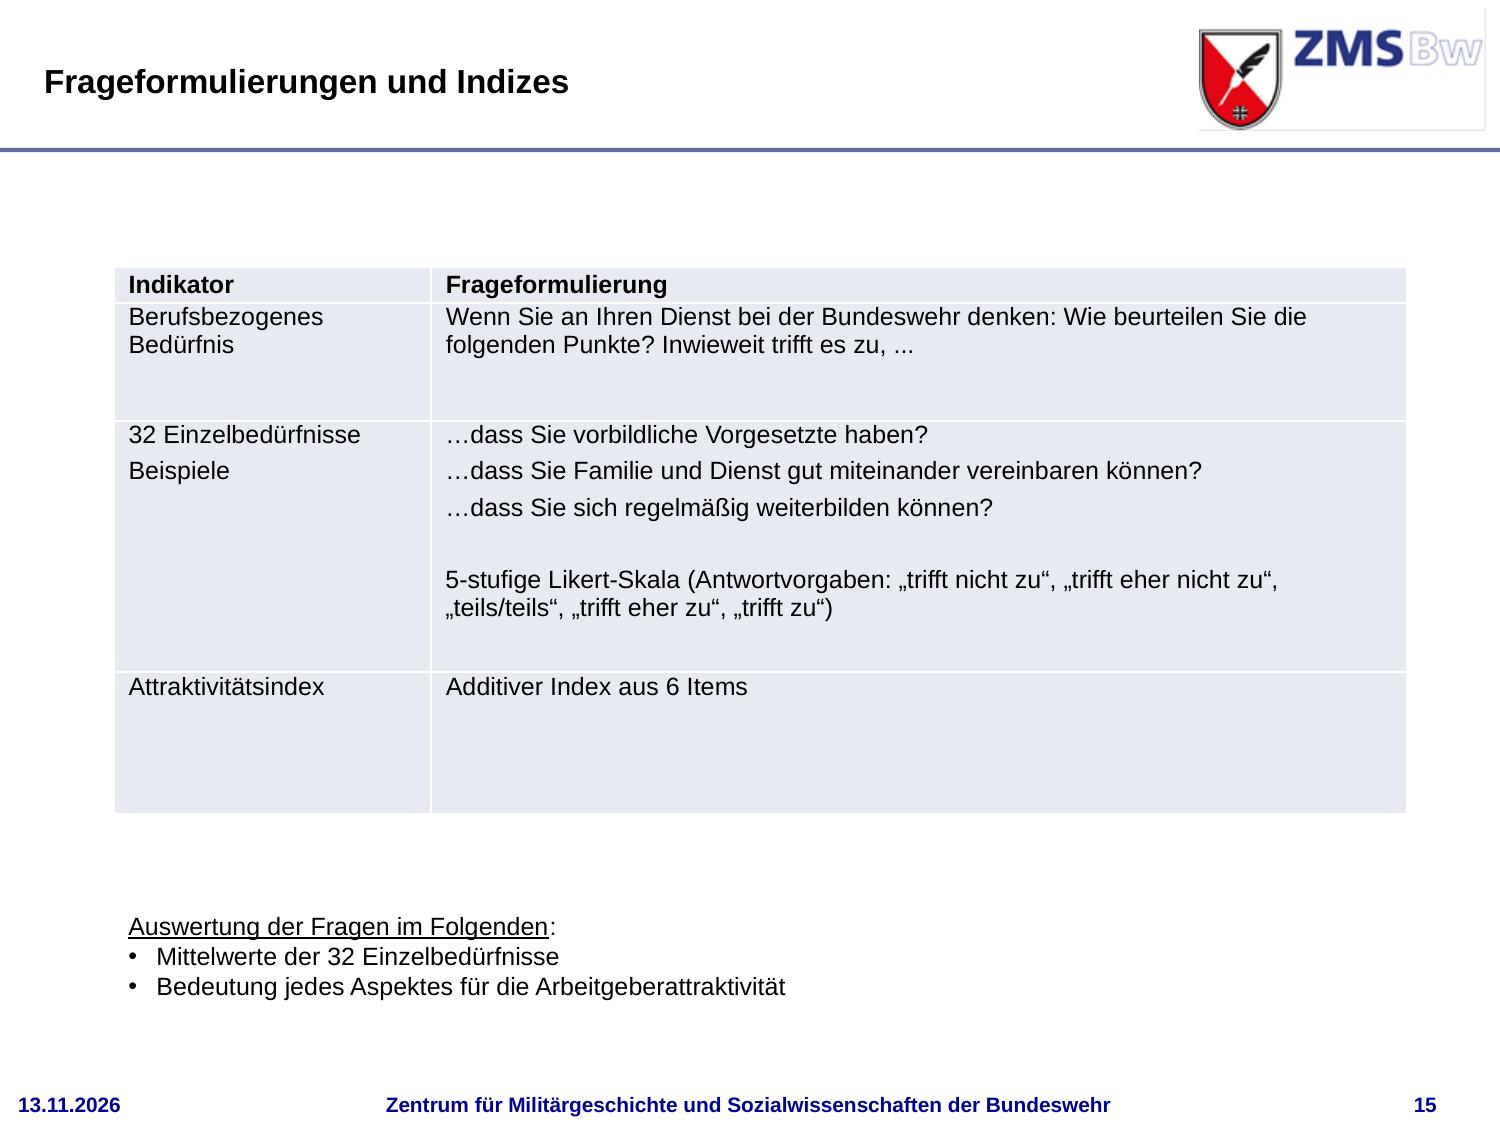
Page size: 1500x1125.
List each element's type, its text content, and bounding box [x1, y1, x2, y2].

table_header Frageformulierung [432, 268, 1406, 302]
table_cell Berufsbezogenes Bedürfnis [115, 304, 430, 420]
table_cell Attraktivitätsindex [115, 673, 430, 813]
table_header Indikator [115, 268, 430, 302]
table_cell Additiver Index aus 6 Items [432, 673, 1406, 813]
picture [1199, 9, 1487, 132]
table_cell 32 Einzelbedürfnisse Beispiele [115, 422, 430, 671]
table_cell Wenn Sie an Ihren Dienst bei der Bundeswehr denken: Wie beurteilen Sie die folgenden Punkte? Inwieweit trifft es zu, ... [432, 304, 1406, 420]
text_box Auswertung der Fragen im Folgenden: Mittelwerte der 32 Einzelbedürfnisse Bedeutung jedes Aspektes für die Arbeitgeberattraktivität [113, 903, 1431, 1008]
table_cell …dass Sie vorbildliche Vorgesetzte haben? …dass Sie Familie und Dienst gut miteinander vereinbaren können? …dass Sie sich regelmäßig weiterbilden können? 5-stufige Likert-Skala (Antwortvorgaben: „trifft nicht zu“, „trifft eher nicht zu“, „teils/teils“, „trifft eher zu“, „trifft zu“) [432, 422, 1406, 671]
text_box Frageformulierungen und Indizes [29, 52, 987, 108]
